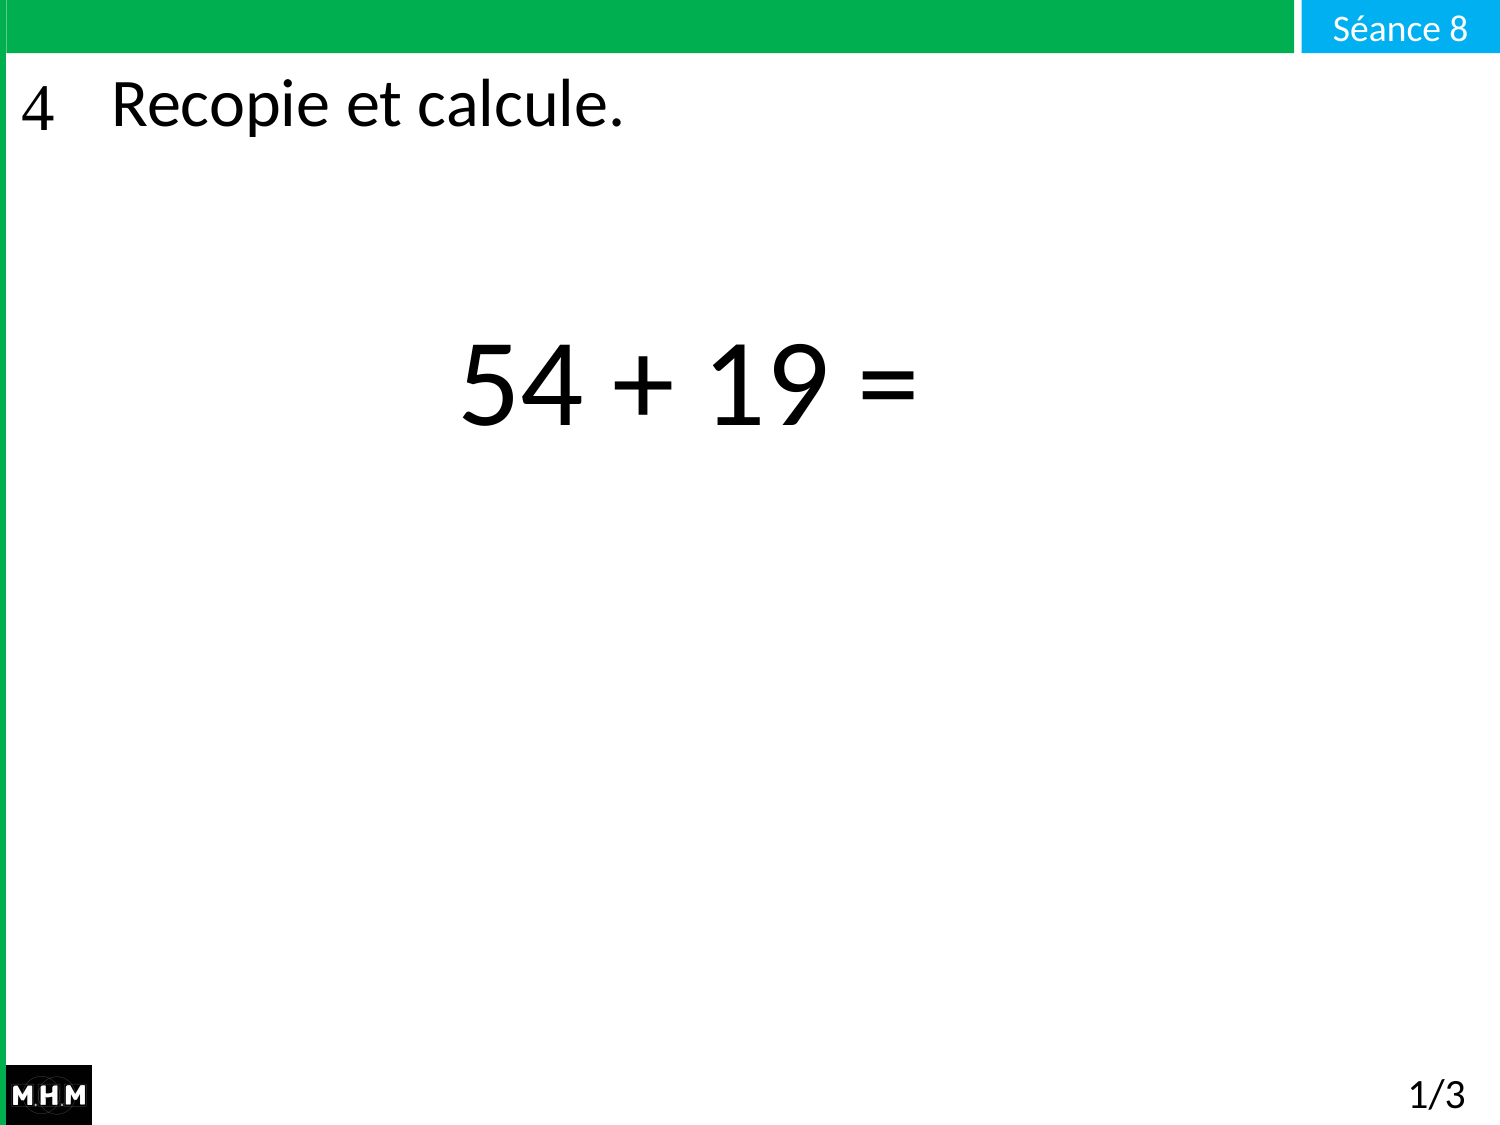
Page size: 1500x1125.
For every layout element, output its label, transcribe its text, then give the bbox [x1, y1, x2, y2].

picture [6, 1065, 92, 1125]
list 1/3 [1373, 1064, 1500, 1125]
title Recopie et calcule. [96, 60, 1391, 150]
text_box 54 + 19 = [442, 292, 1243, 458]
